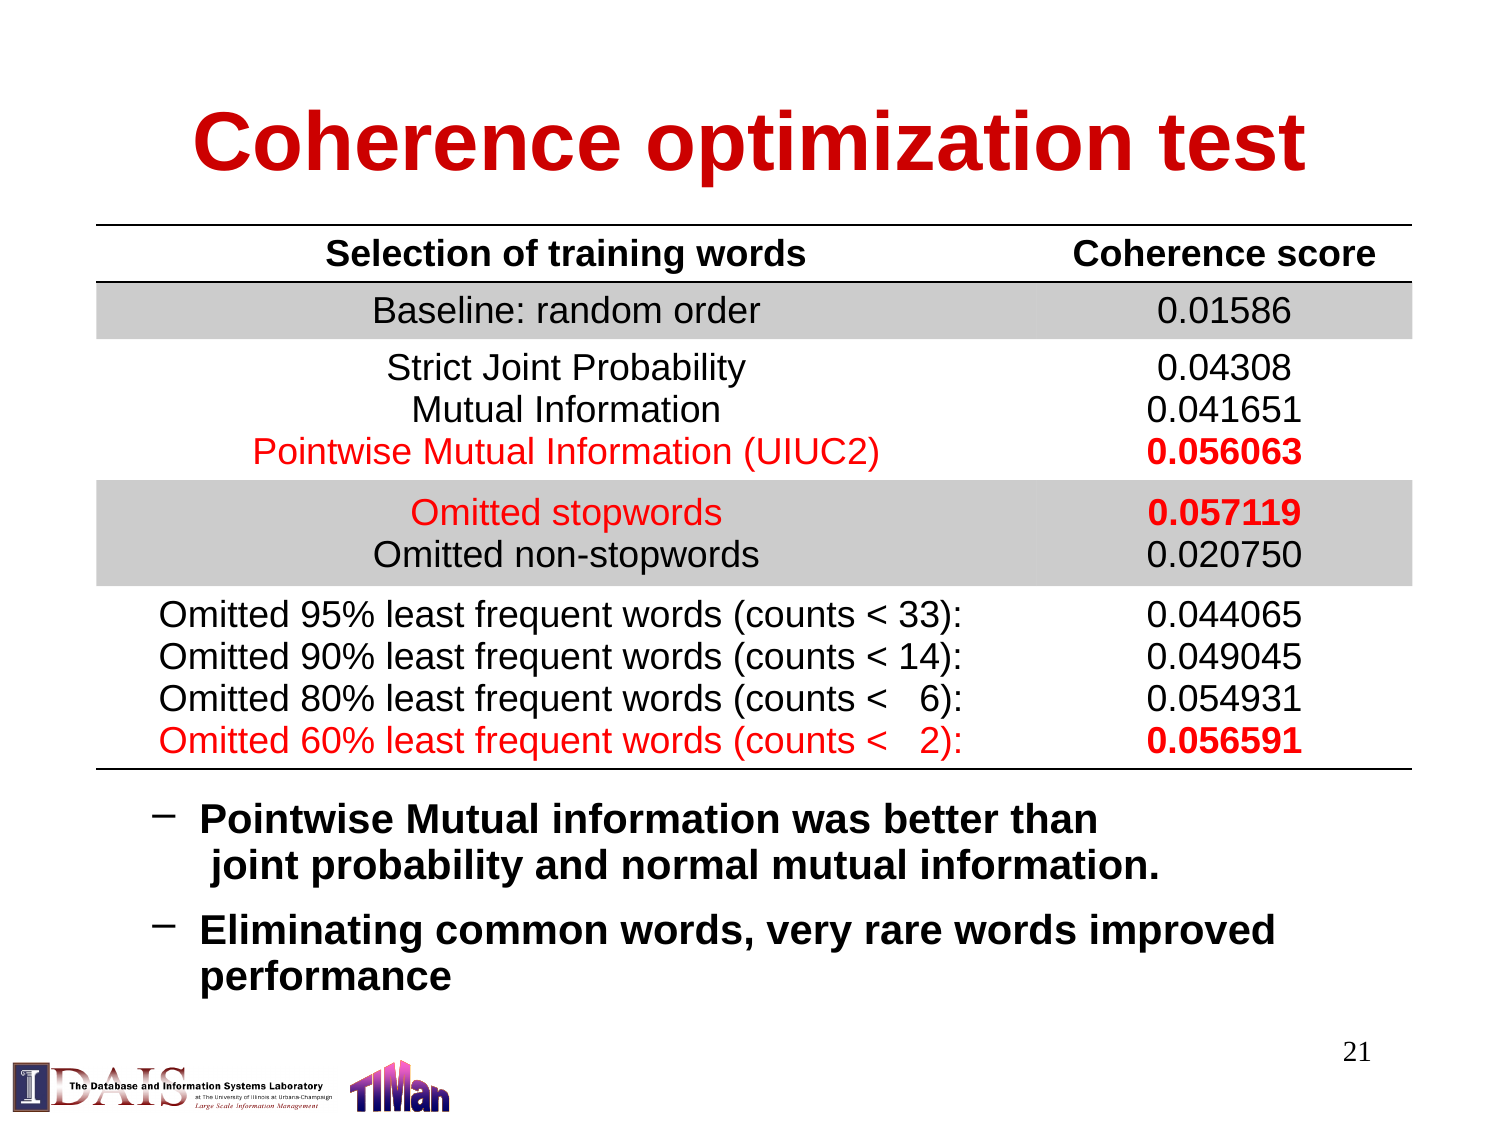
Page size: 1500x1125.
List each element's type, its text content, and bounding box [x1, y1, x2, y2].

table_cell Omitted 95% least frequent words (counts < 33): Omitted 90% least frequent words (counts < 14): Omitted 80% least frequent words (counts < 6): Omitted 60% least frequent words (counts < 2): [96, 586, 1036, 768]
list Pointwise Mutual information was better than joint probability and normal mutual information. Eliminating common words, very rare words improved performance [62, 187, 1451, 1001]
table_header Coherence score [1036, 226, 1412, 281]
picture [12, 1062, 338, 1113]
table_cell 0.057119 0.020750 [1036, 480, 1412, 586]
table_cell Strict Joint Probability Mutual Information Pointwise Mutual Information (UIUC2) [96, 339, 1036, 480]
table_cell 0.01586 [1036, 283, 1412, 339]
slide_number 21 [1074, 1024, 1388, 1101]
table_cell 0.044065 0.049045 0.054931 0.056591 [1036, 586, 1412, 768]
table_header Selection of training words [96, 226, 1036, 281]
title Coherence optimization test [0, 49, 1500, 226]
table_cell Baseline: random order [96, 283, 1036, 339]
table_cell 0.04308 0.041651 0.056063 [1036, 339, 1412, 480]
table_cell Omitted stopwords Omitted non-stopwords [96, 480, 1036, 586]
